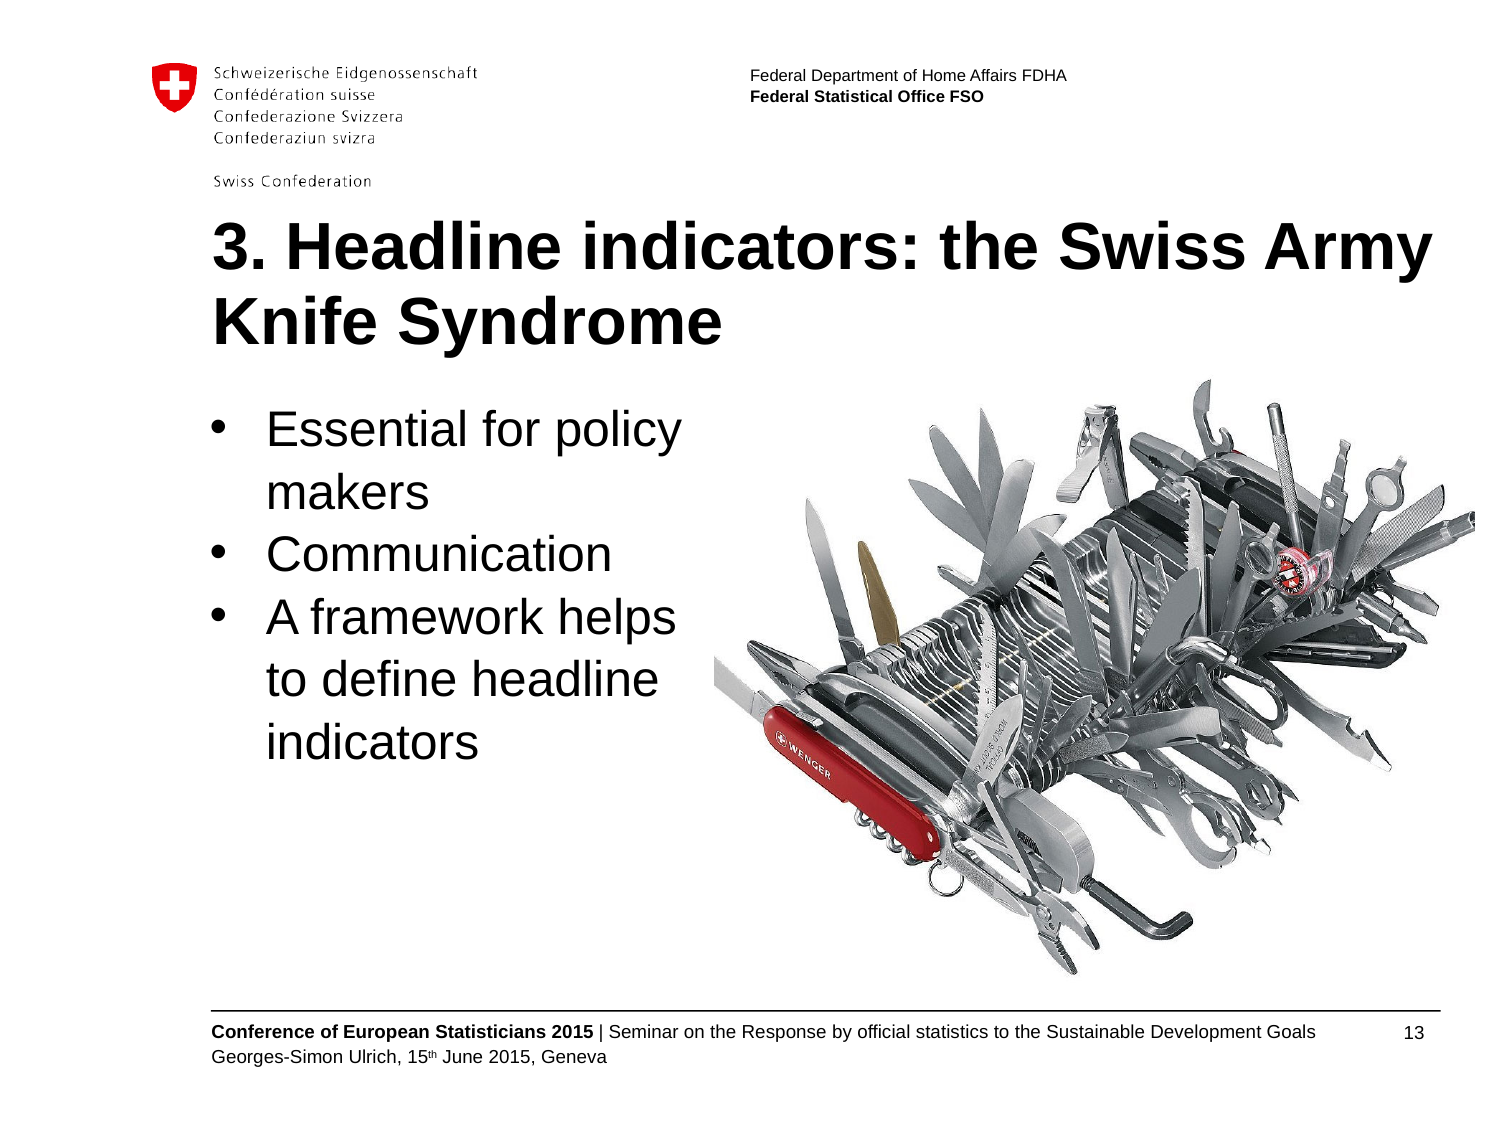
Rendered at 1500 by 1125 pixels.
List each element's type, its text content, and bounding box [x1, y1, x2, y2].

picture [714, 351, 1475, 985]
picture [152, 63, 477, 187]
list Essential for policy makers Communication A framework helps to define headline indicators [209, 393, 709, 752]
title 3. Headline indicators: the Swiss Army Knife Syndrome [212, 207, 1437, 351]
